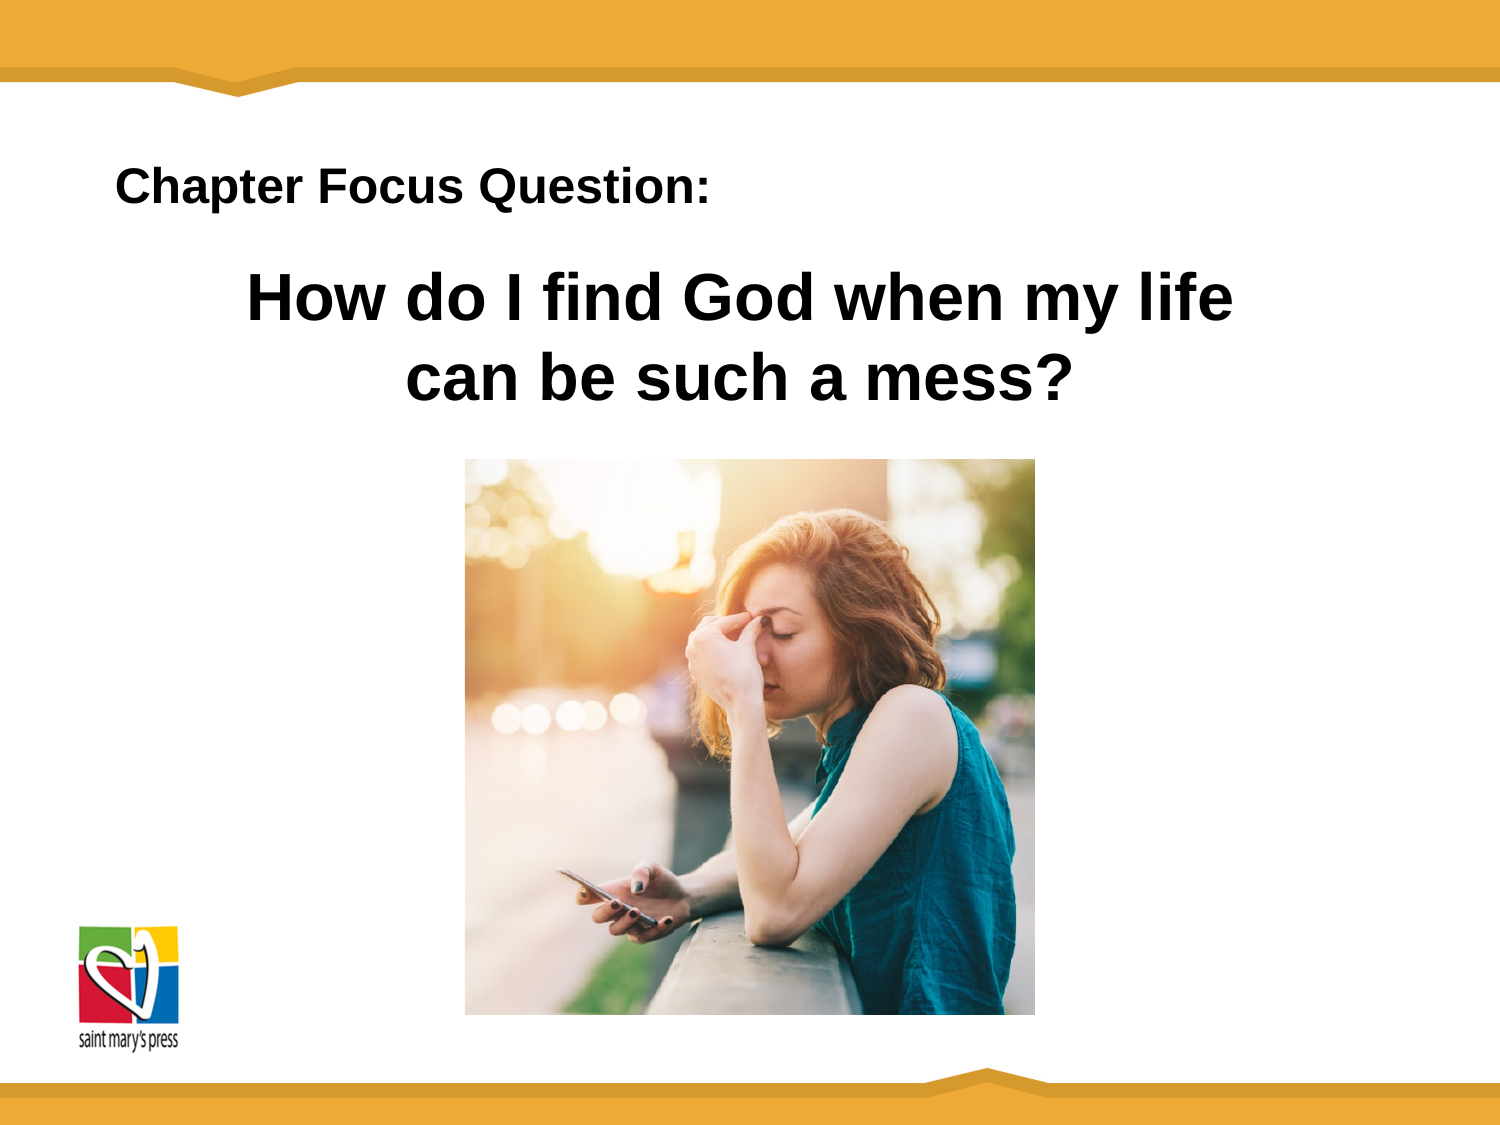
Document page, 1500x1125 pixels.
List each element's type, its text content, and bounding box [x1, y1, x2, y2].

text_box How do I find God when my life can be such a mess? [87, 246, 1413, 360]
text_box Chapter Focus Question: [99, 146, 1425, 259]
picture [0, 0, 1500, 1125]
